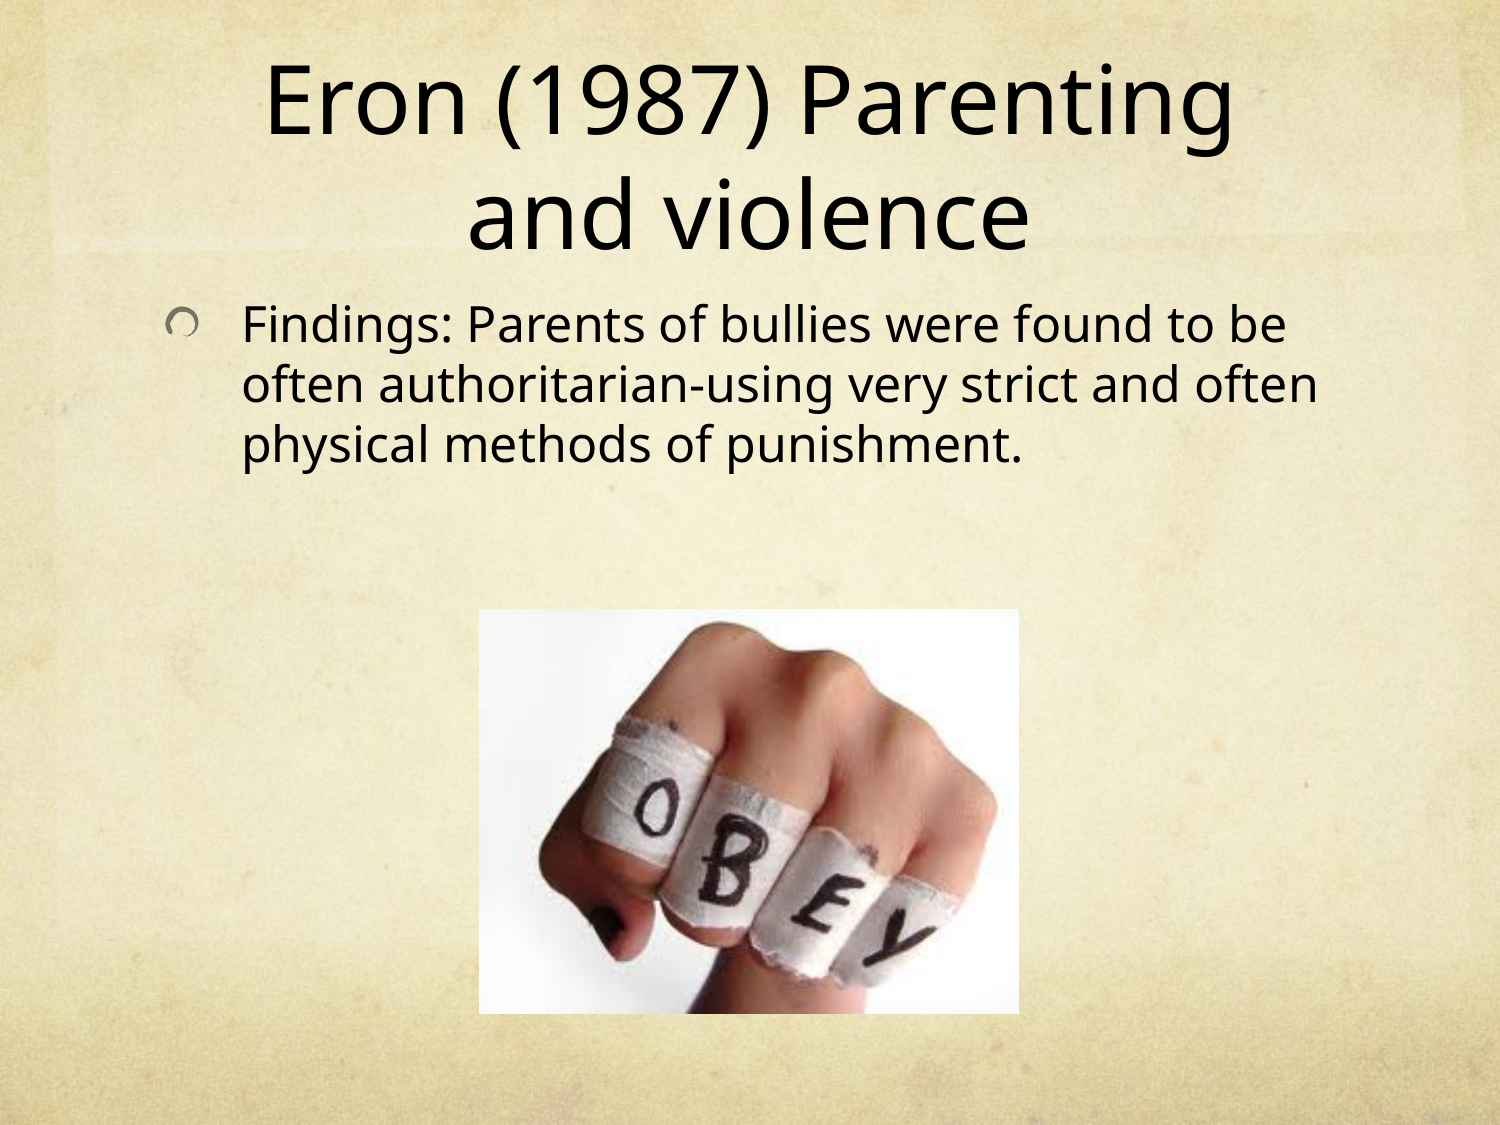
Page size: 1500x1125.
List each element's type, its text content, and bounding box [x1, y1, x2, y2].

title Eron (1987) Parenting and violence [150, 82, 1350, 225]
list Findings: Parents of bullies were found to be often authoritarian-using very strict and often physical methods of punishment. [150, 284, 1350, 950]
picture [0, 0, 1500, 1125]
